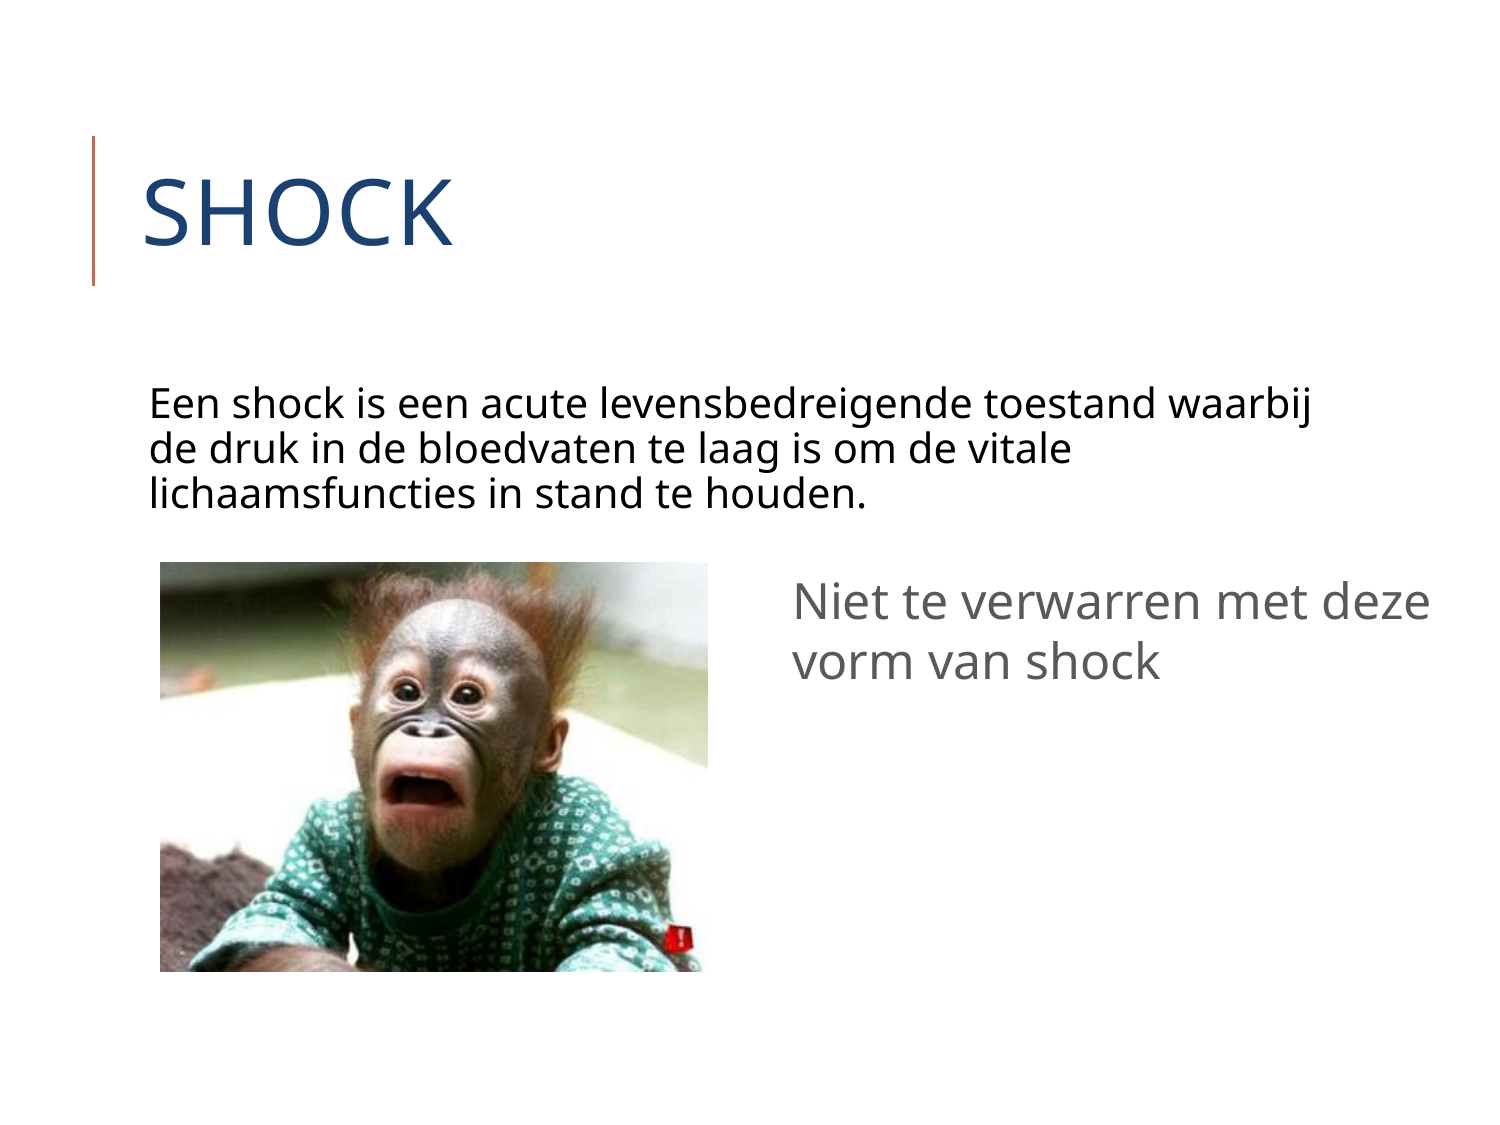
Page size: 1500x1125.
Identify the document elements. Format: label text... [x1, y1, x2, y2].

text_box Niet te verwarren met deze vorm van shock [777, 562, 1455, 698]
title Shock [126, 96, 1322, 342]
picture [159, 562, 708, 973]
list Een shock is een acute levensbedreigende toestand waarbij de druk in de bloedvaten te laag is om de vitale lichaamsfuncties in stand te houden. [126, 375, 1322, 1035]
